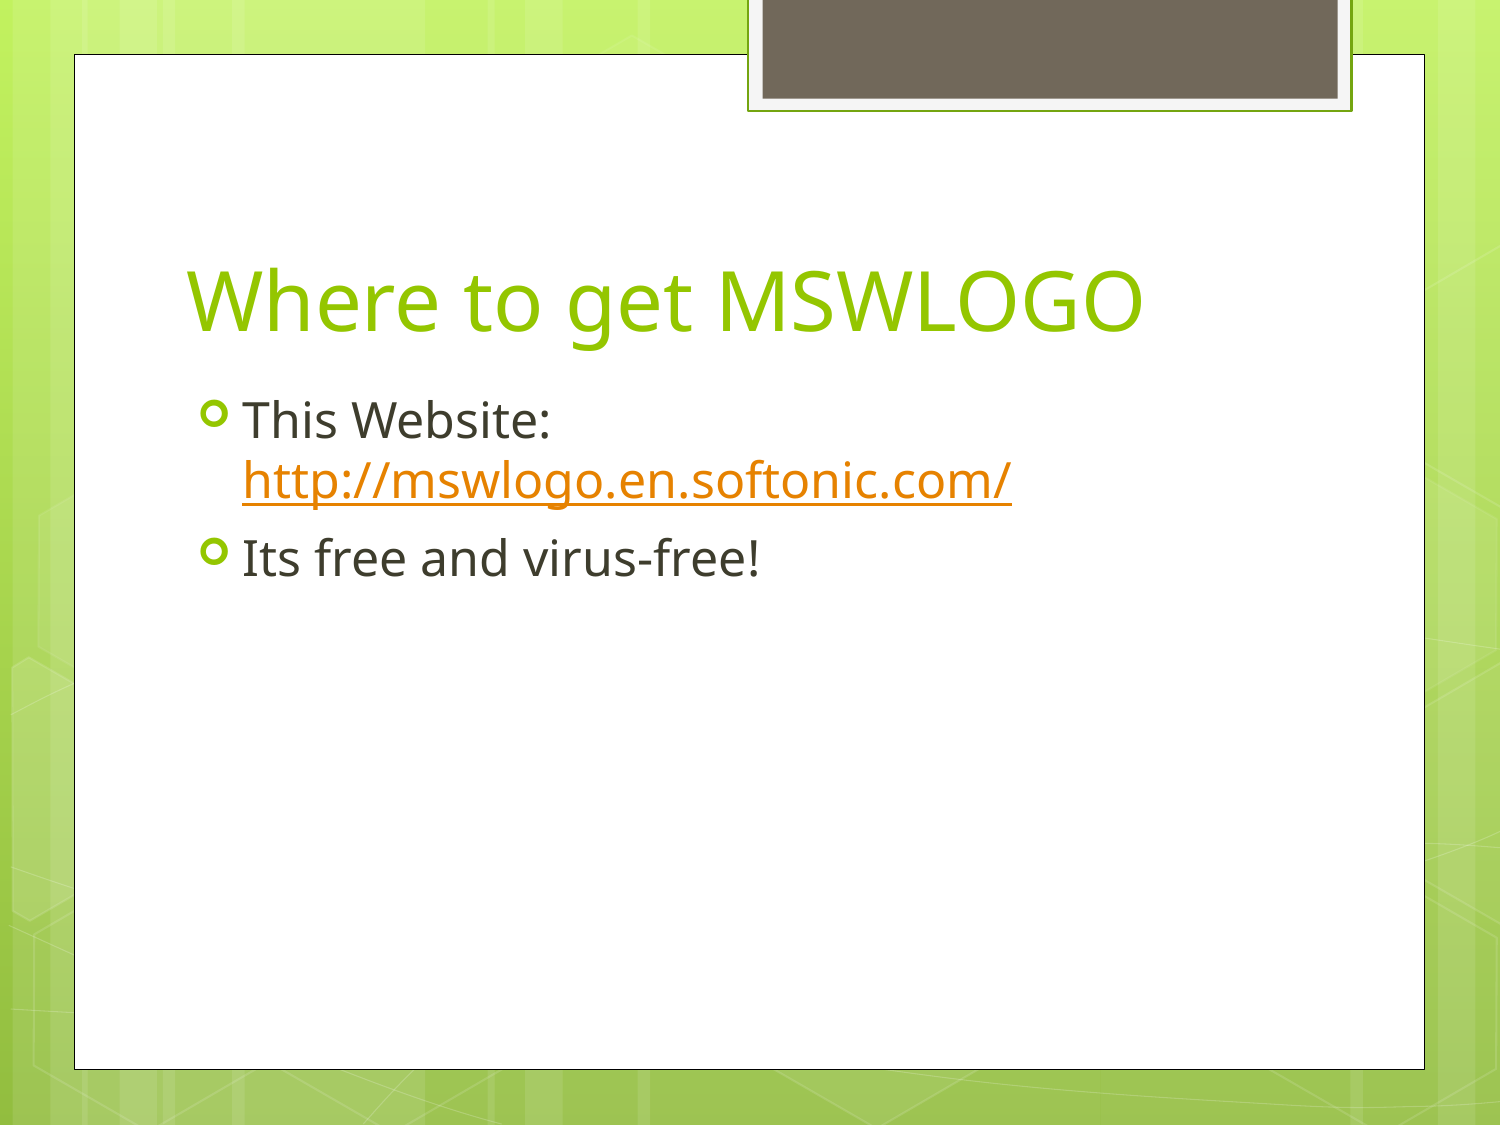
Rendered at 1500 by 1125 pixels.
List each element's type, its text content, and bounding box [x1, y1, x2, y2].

title Where to get MSWLOGO [171, 168, 1324, 357]
list This Website: http://mswlogo.en.softonic.com/ Its free and virus-free! [171, 381, 1283, 957]
